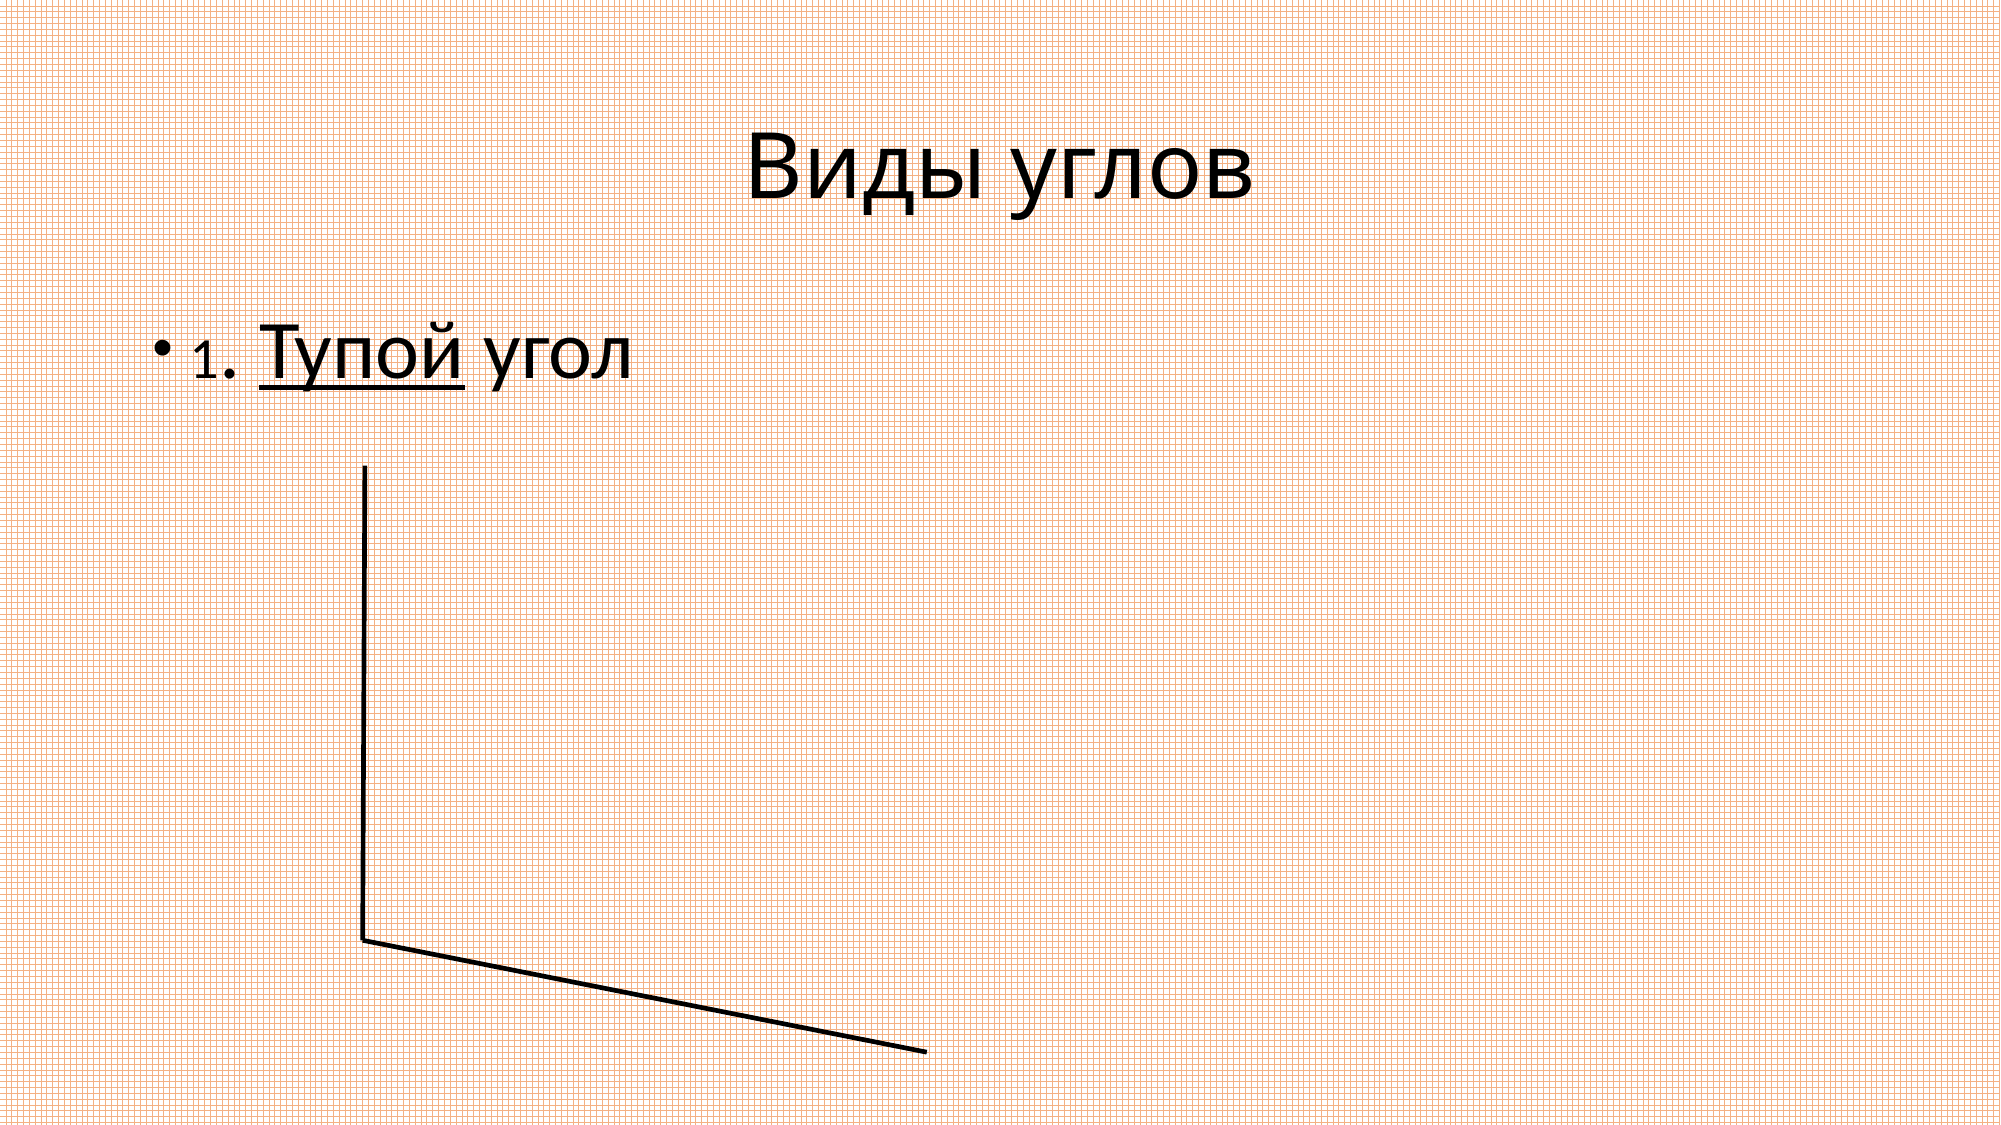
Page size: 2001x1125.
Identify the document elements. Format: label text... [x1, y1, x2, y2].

list 1. Тупой угол [137, 299, 1863, 1014]
title Виды углов [137, 59, 1863, 278]
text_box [362, 940, 927, 1053]
